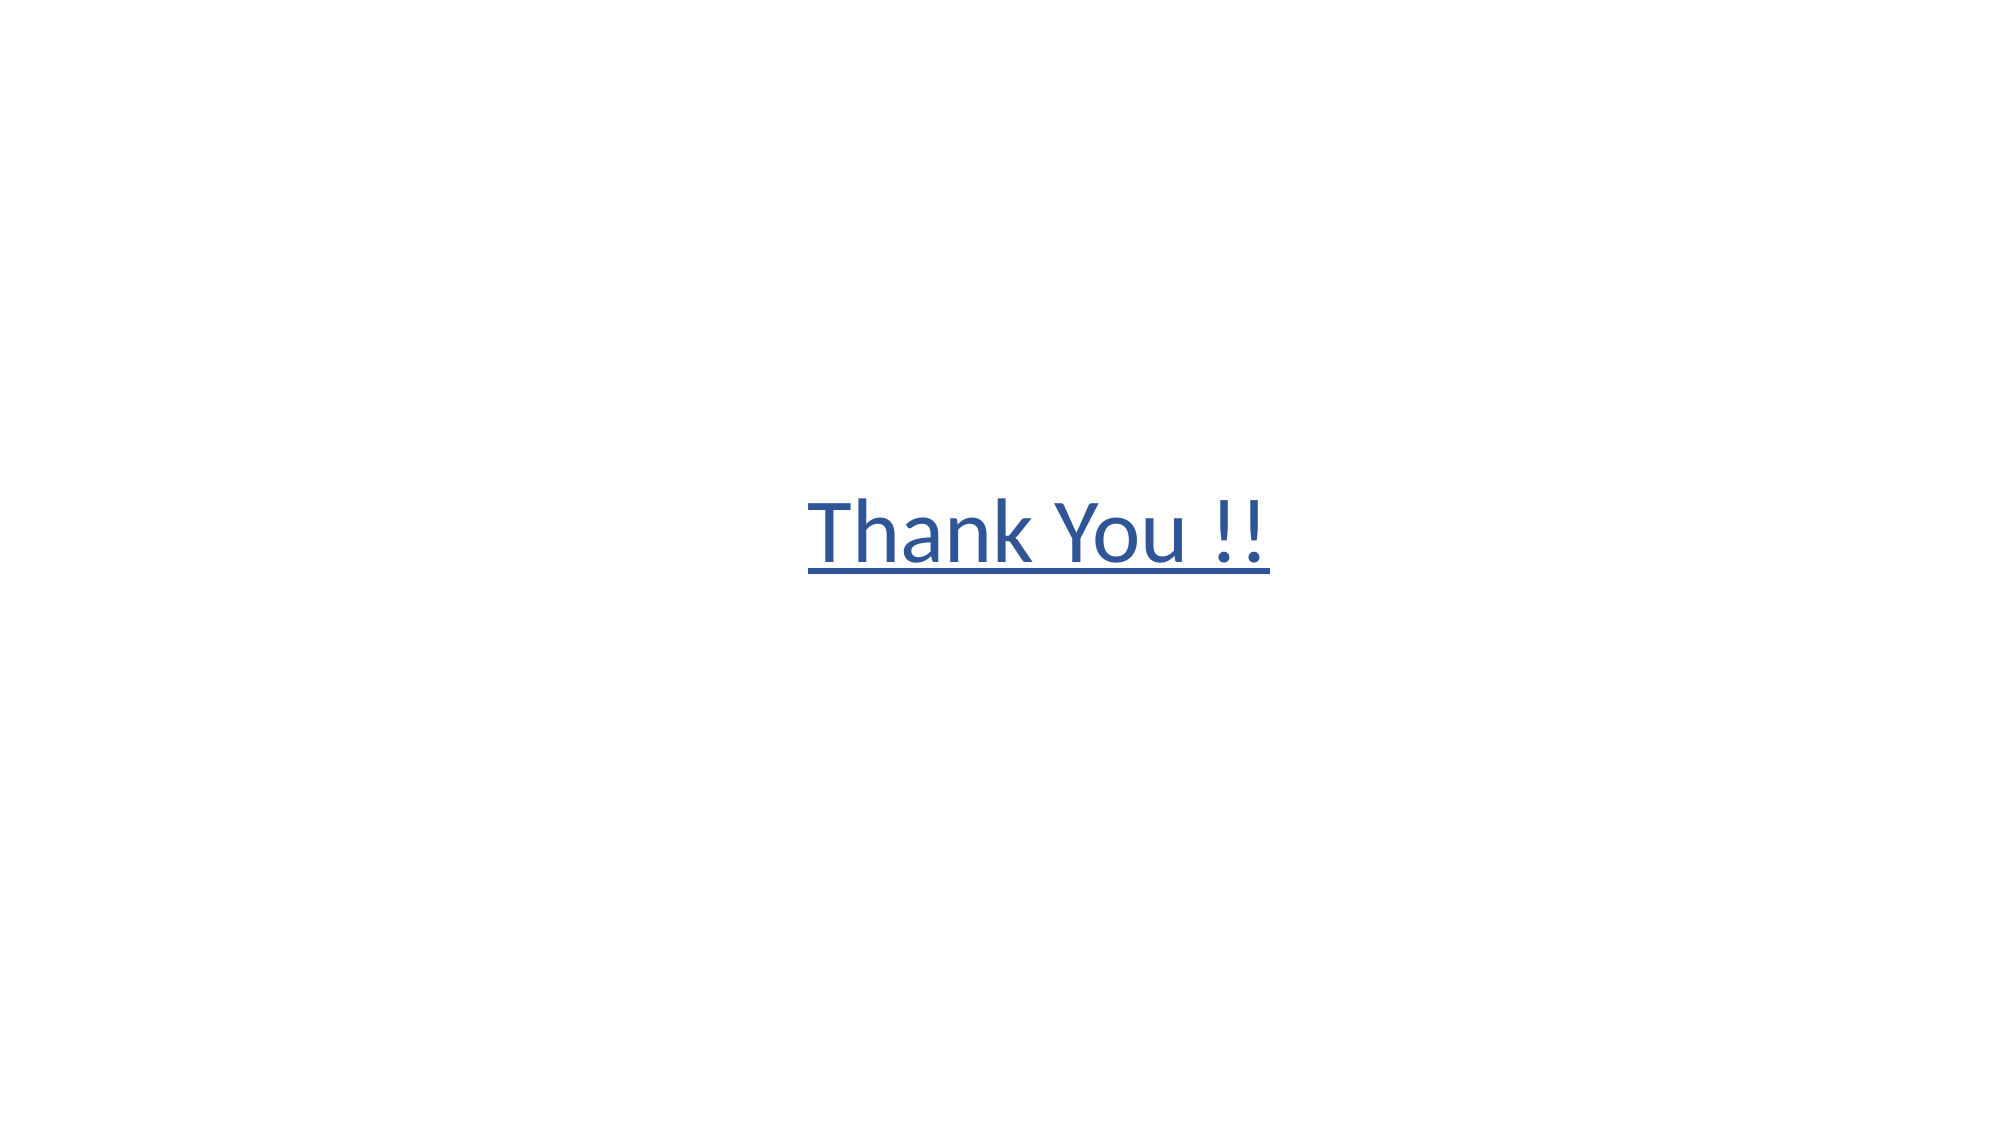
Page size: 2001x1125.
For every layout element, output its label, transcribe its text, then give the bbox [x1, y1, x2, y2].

subtitle Thank You !! [288, 475, 1789, 748]
